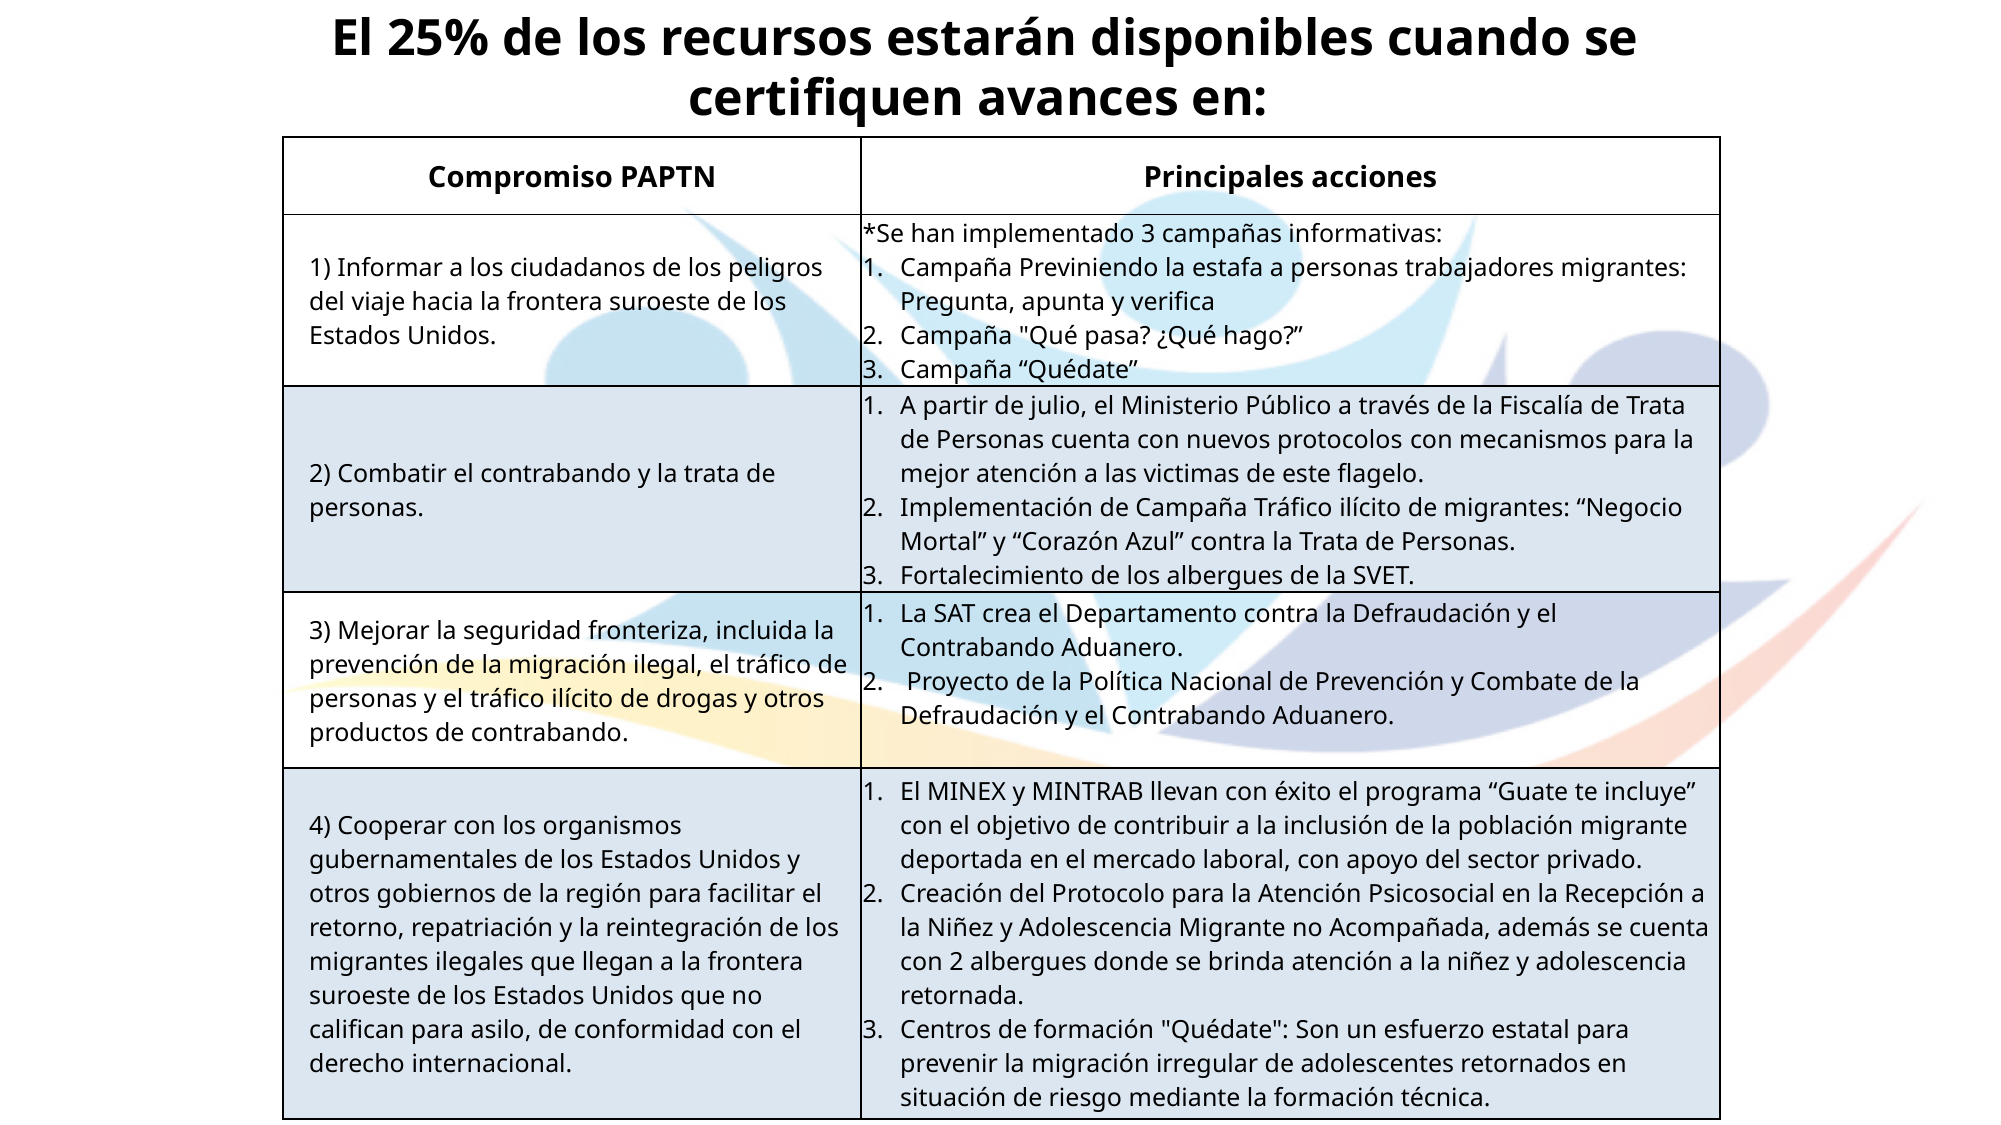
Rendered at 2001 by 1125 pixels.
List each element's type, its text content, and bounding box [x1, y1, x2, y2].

table_cell La SAT crea el Departamento contra la Defraudación y el Contrabando Aduanero. Proyecto de la Política Nacional de Prevención y Combate de la Defraudación y el Contrabando Aduanero. [862, 593, 1719, 767]
table_cell *Se han implementado 3 campañas informativas: Campaña Previniendo la estafa a personas trabajadores migrantes: Pregunta, apunta y verifica Campaña "Qué pasa? ¿Qué hago?” Campaña “Quédate” [862, 215, 1719, 385]
table_cell A partir de julio, el Ministerio Público a través de la Fiscalía de Trata de Personas cuenta con nuevos protocolos con mecanismos para la mejor atención a las victimas de este flagelo. Implementación de Campaña Tráfico ilícito de migrantes: “Negocio Mortal” y “Corazón Azul” contra la Trata de Personas. Fortalecimiento de los albergues de la SVET. [862, 387, 1719, 591]
table_header Compromiso PAPTN [284, 138, 860, 214]
table_cell 2) Combatir el contrabando y la trata de personas. [284, 387, 860, 591]
table_cell 4) Cooperar con los organismos gubernamentales de los Estados Unidos y otros gobiernos de la región para facilitar el retorno, repatriación y la reintegración de los migrantes ilegales que llegan a la frontera suroeste de los Estados Unidos que no califican para asilo, de conformidad con el derecho internacional. [284, 769, 860, 1118]
table_cell El MINEX y MINTRAB llevan con éxito el programa “Guate te incluye” con el objetivo de contribuir a la inclusión de la población migrante deportada en el mercado laboral, con apoyo del sector privado. Creación del Protocolo para la Atención Psicosocial en la Recepción a la Niñez y Adolescencia Migrante no Acompañada, además se cuenta con 2 albergues donde se brinda atención a la niñez y adolescencia retornada. Centros de formación "Quédate": Son un esfuerzo estatal para prevenir la migración irregular de adolescentes retornados en situación de riesgo mediante la formación técnica. [862, 769, 1719, 1118]
table_header Principales acciones [862, 138, 1719, 214]
title El 25% de los recursos estarán disponibles cuando se certifiquen avances en: [249, 0, 1720, 160]
table_cell 1) Informar a los ciudadanos de los peligros del viaje hacia la frontera suroeste de los Estados Unidos. [284, 215, 860, 385]
table_cell 3) Mejorar la seguridad fronteriza, incluida la prevención de la migración ilegal, el tráfico de personas y el tráfico ilícito de drogas y otros productos de contrabando. [284, 593, 860, 767]
